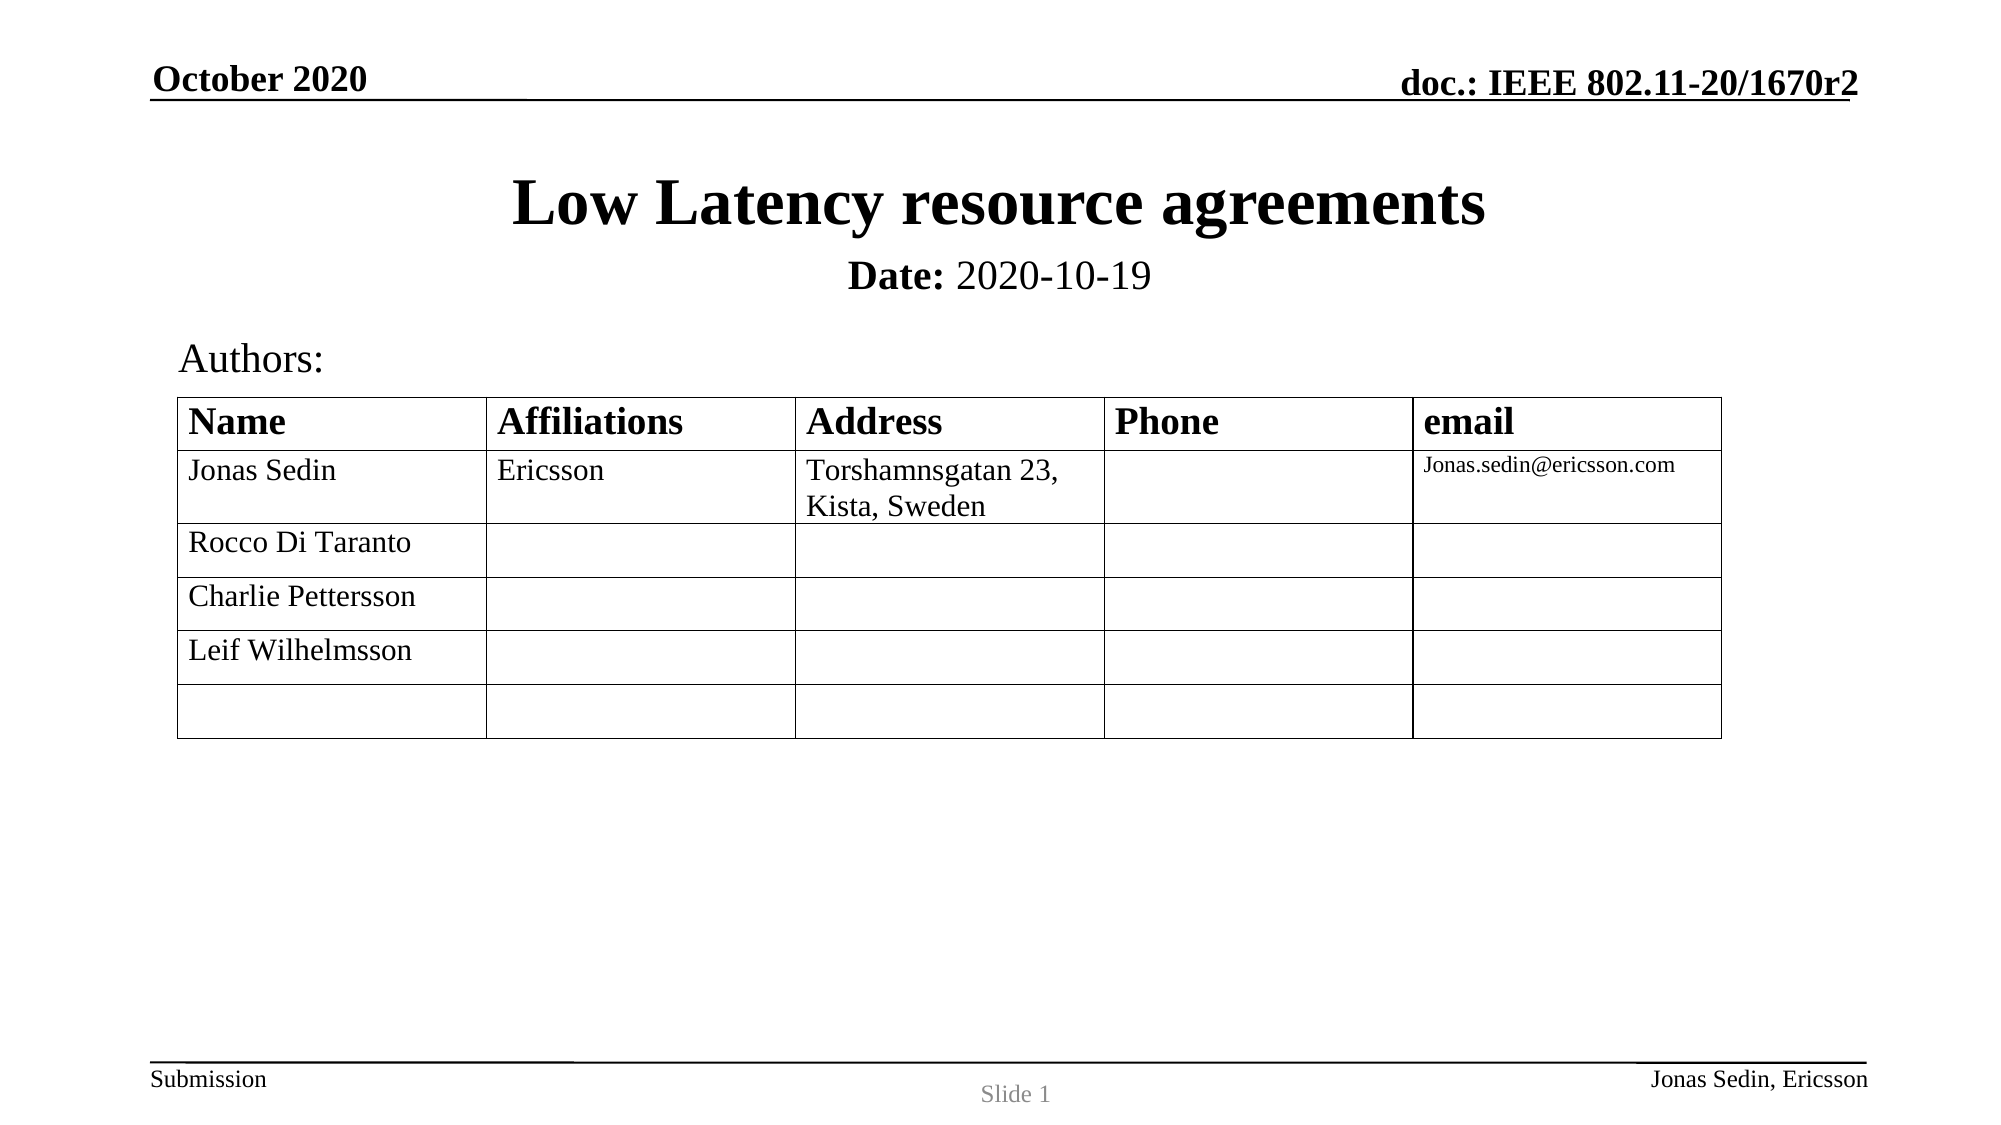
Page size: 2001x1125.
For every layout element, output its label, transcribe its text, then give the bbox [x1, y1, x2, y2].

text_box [162, 396, 1771, 787]
title Low Latency resource agreements [149, 76, 1851, 319]
footer Jonas Sedin, Ericsson [1171, 1061, 1869, 1093]
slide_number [152, 54, 563, 100]
text_box Authors: [162, 323, 401, 387]
slide_number Slide 1 [950, 1062, 1066, 1122]
subtitle Date: 2020-10-19 [299, 239, 1701, 319]
